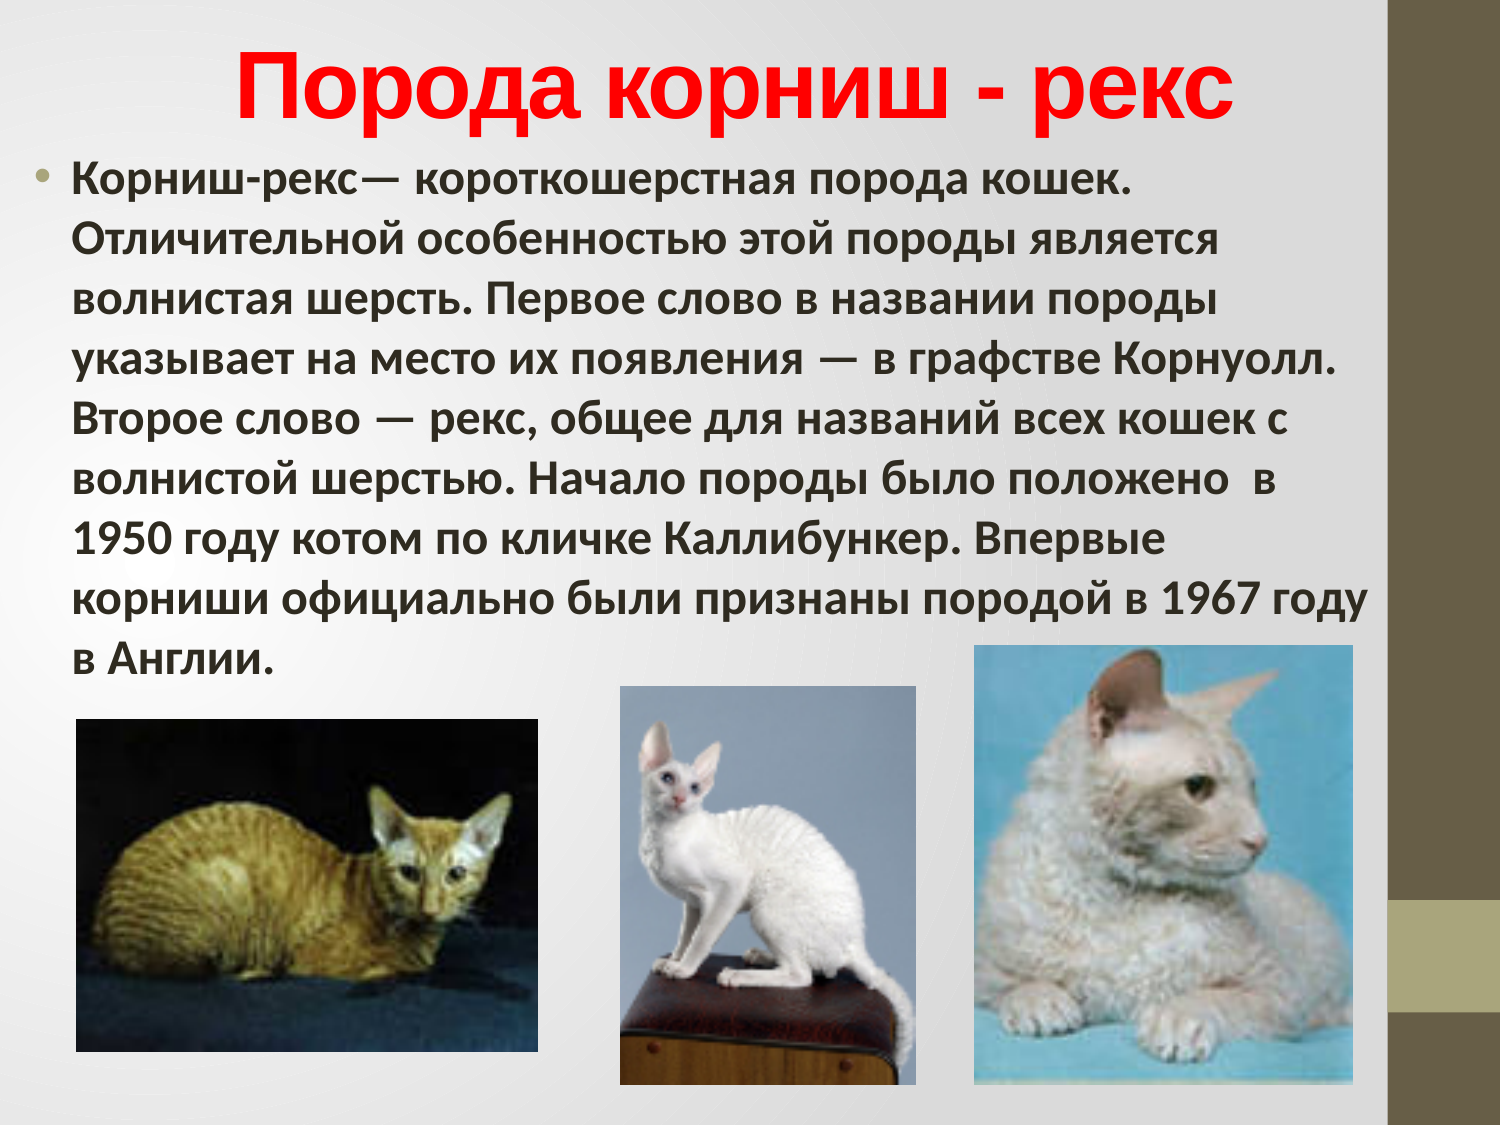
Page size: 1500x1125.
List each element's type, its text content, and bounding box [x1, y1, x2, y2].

list Корниш-рекс— короткошерстная порода кошек. Отличительной особенностью этой породы является волнистая шерсть. Первое слово в названии породы указывает на место их появления — в графстве Корнуолл. Второе слово — рекс, общее для названий всех кошек с волнистой шерстью. Начало породы было положено в 1950 году котом по кличке Каллибункер. Впервые корниши официально были признаны породой в 1967 году в Англии. [0, 137, 1388, 1125]
picture [76, 719, 538, 1052]
picture [619, 685, 916, 1086]
picture [973, 644, 1353, 1086]
title Порода корниш - рекс [46, 35, 1388, 126]
